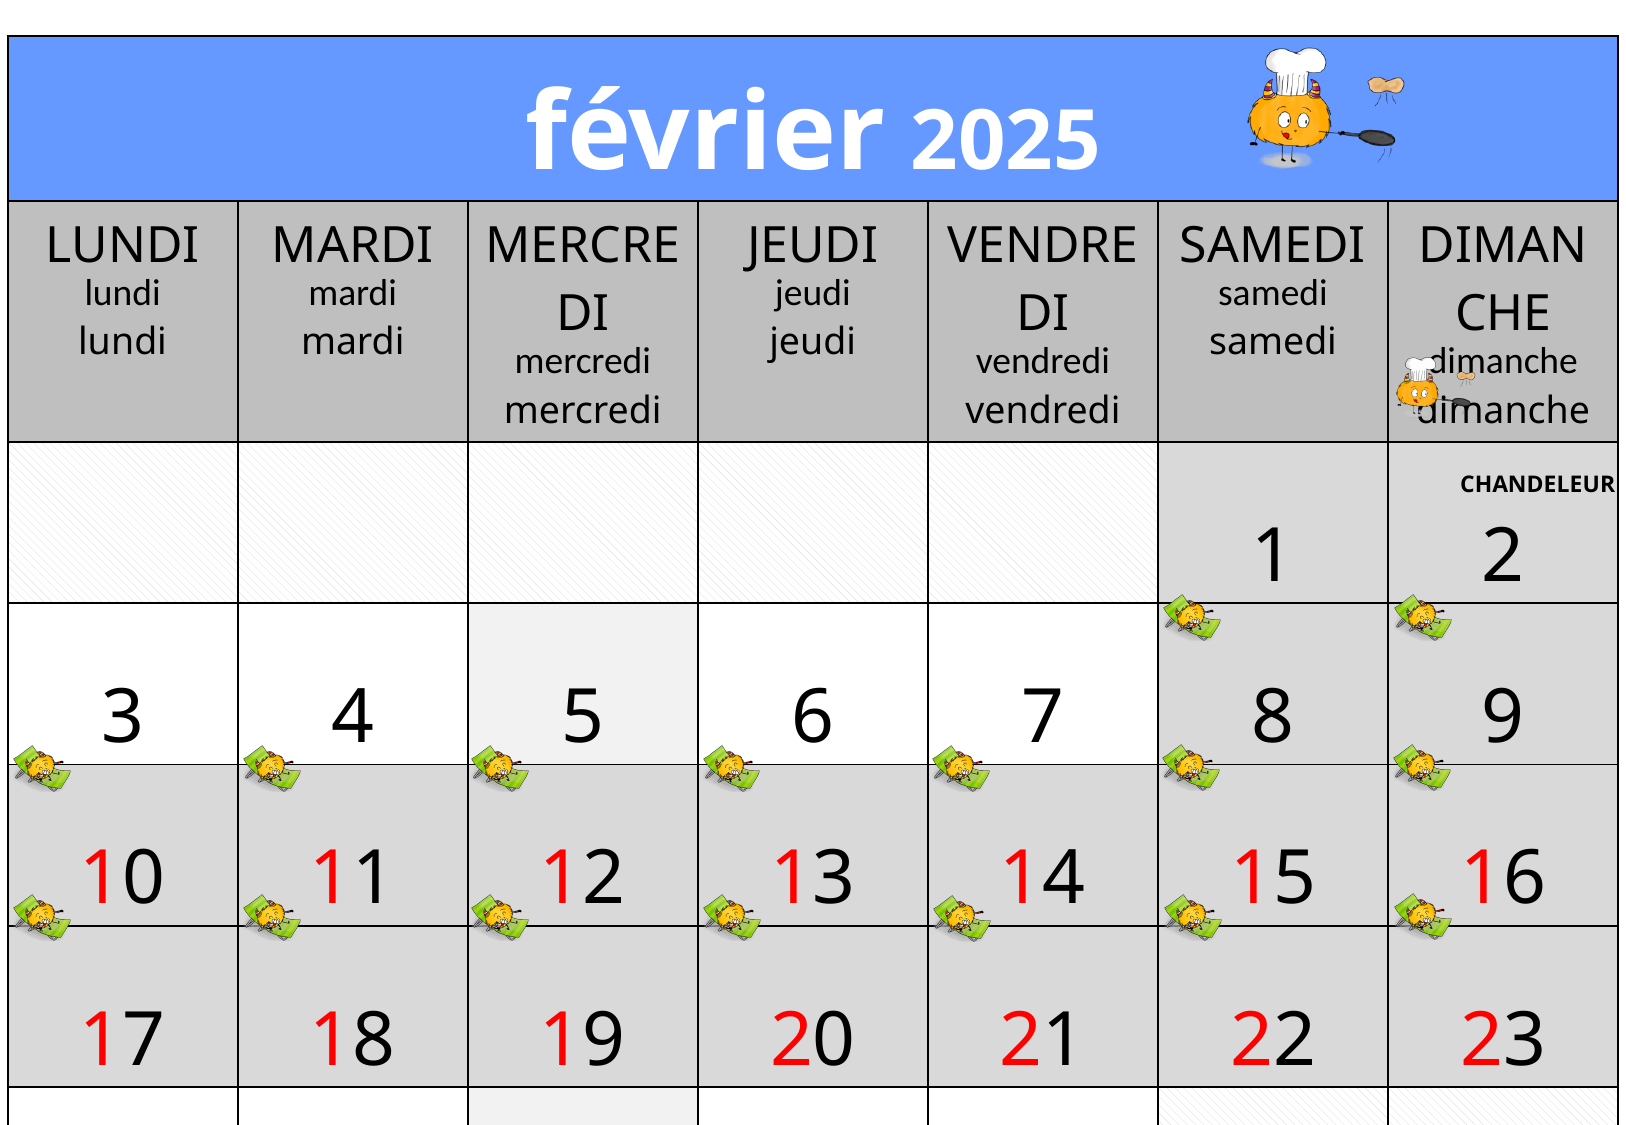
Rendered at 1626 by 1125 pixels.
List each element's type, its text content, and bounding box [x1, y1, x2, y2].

table_cell 27 [699, 1088, 927, 1125]
picture [471, 894, 529, 942]
table_cell 1 [1159, 443, 1387, 602]
table_cell SAMEDI samedi samedi [1159, 202, 1387, 441]
table_cell 10 [9, 765, 237, 925]
table_cell [469, 443, 697, 602]
picture [703, 894, 761, 942]
picture [13, 894, 71, 942]
table_cell 8 [1159, 604, 1387, 764]
table_cell 28 [929, 1088, 1157, 1125]
picture [242, 744, 301, 792]
table_cell 24 [9, 1088, 237, 1125]
text_box CHANDELEUR [1438, 462, 1625, 505]
table_cell 20 [699, 927, 927, 1086]
picture [932, 745, 991, 793]
picture [1394, 893, 1452, 940]
picture [243, 894, 301, 942]
picture [1393, 744, 1451, 792]
table_cell MERCREDI mercredi mercredi [469, 202, 697, 441]
table_cell 21 [929, 927, 1157, 1086]
picture [471, 744, 529, 792]
picture [1241, 31, 1410, 172]
table_cell 2 [1389, 443, 1617, 602]
table_cell 16 [1389, 765, 1617, 925]
table_cell 15 [1159, 765, 1387, 925]
table_cell [239, 443, 467, 602]
table_cell JEUDI jeudi jeudi [699, 202, 927, 441]
table_cell 6 [699, 604, 927, 764]
picture [1394, 594, 1452, 642]
picture [932, 895, 991, 942]
picture [13, 744, 71, 792]
picture [1164, 894, 1222, 942]
picture [1393, 349, 1479, 420]
table_cell 9 [1389, 604, 1617, 764]
table_cell 26 [469, 1088, 697, 1125]
table_cell 7 [929, 604, 1157, 764]
table_cell DIMANCHE dimanche dimanche [1389, 202, 1617, 441]
table_cell [699, 443, 927, 602]
table_cell VENDREDI vendredi vendredi [929, 202, 1157, 441]
table_cell MARDI mardi mardi [239, 202, 467, 441]
table_cell 12 [469, 765, 697, 925]
table_cell [929, 443, 1157, 602]
table_cell LUNDI lundi lundi [9, 202, 237, 441]
table_cell 3 [9, 604, 237, 764]
picture [702, 744, 761, 792]
table_cell 5 [469, 604, 697, 764]
picture [1161, 744, 1220, 792]
table_cell 19 [469, 927, 697, 1086]
table_cell 13 [699, 765, 927, 925]
table_cell [1389, 1088, 1617, 1125]
table_cell 14 [929, 765, 1157, 925]
picture [1163, 594, 1221, 642]
table_cell 25 [239, 1088, 467, 1125]
table_cell 11 [239, 765, 467, 925]
table_header février 2025 [9, 37, 1617, 200]
table_cell 4 [239, 604, 467, 764]
table_cell [1159, 1088, 1387, 1125]
table_cell 18 [239, 927, 467, 1086]
table_cell 23 [1389, 927, 1617, 1086]
table_cell 22 [1159, 927, 1387, 1086]
table_cell 17 [9, 927, 237, 1086]
table_cell [9, 443, 237, 602]
